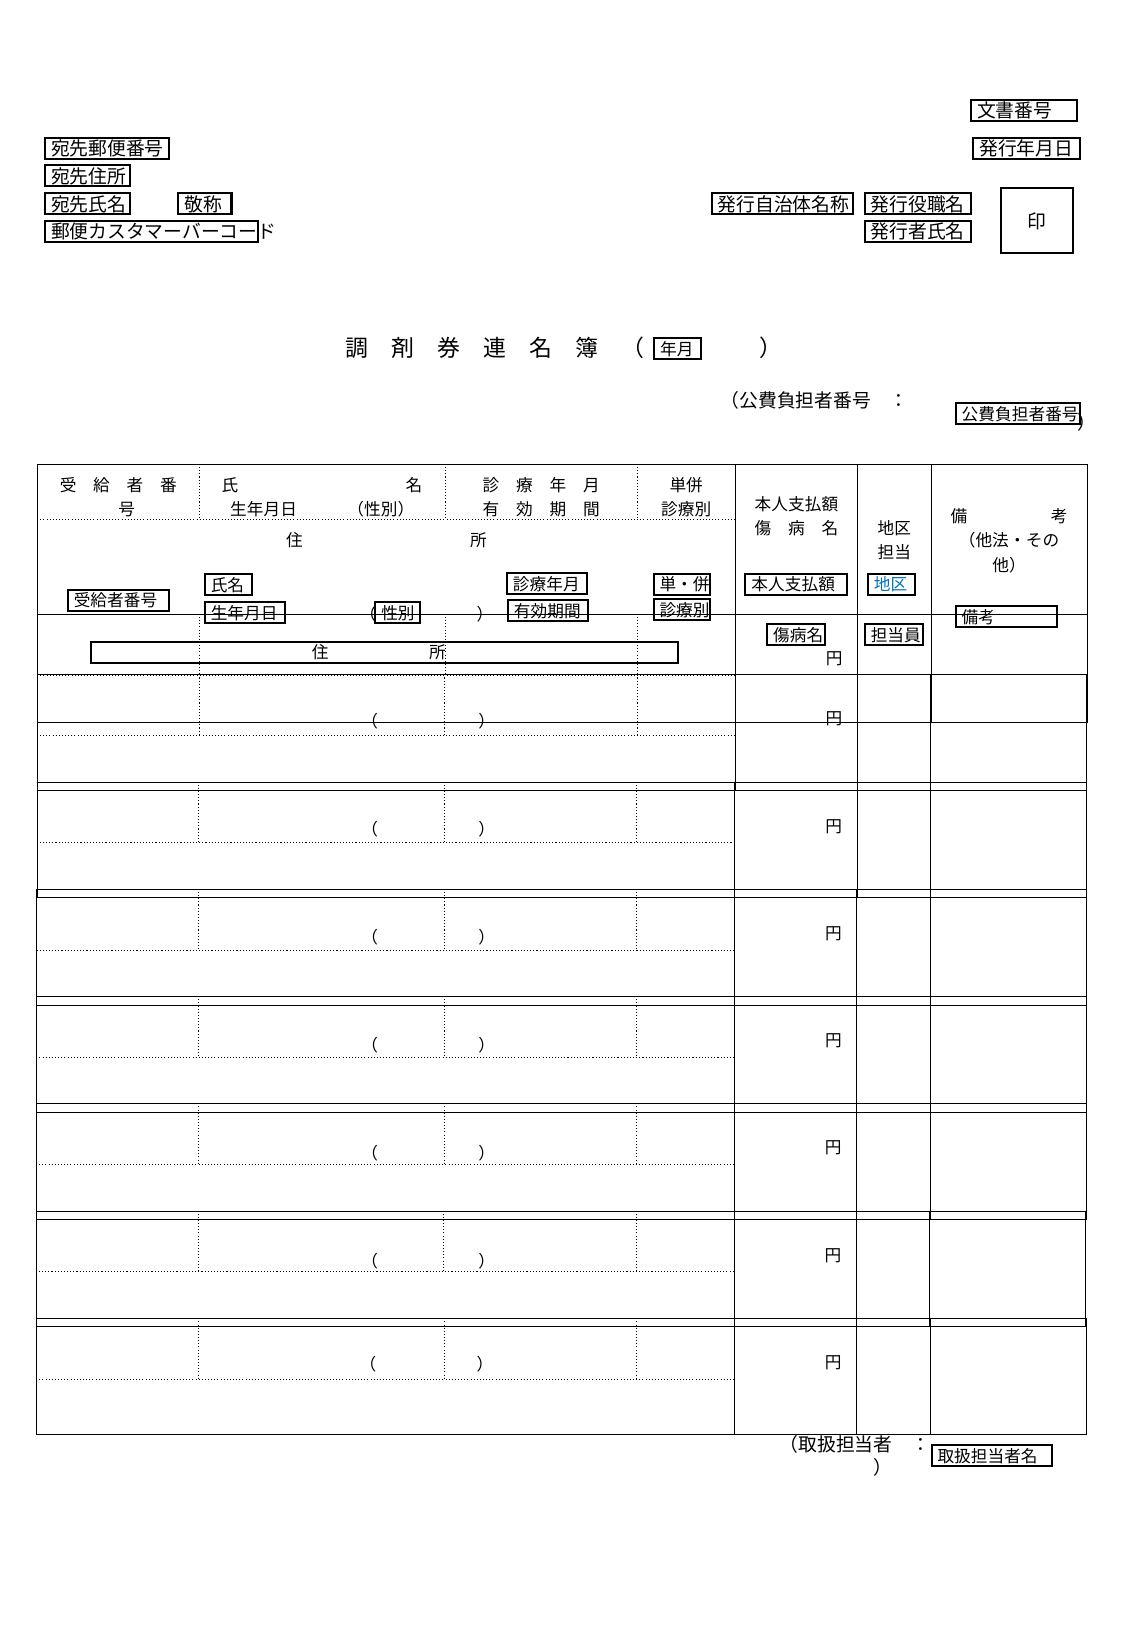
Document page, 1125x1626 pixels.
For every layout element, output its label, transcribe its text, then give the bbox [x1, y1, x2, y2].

table_header [199, 890, 445, 950]
table_header [198, 1212, 444, 1272]
text_box 住 所 [90, 641, 679, 664]
table_header [38, 783, 199, 843]
table_header [37, 890, 199, 950]
text_box 地区 [867, 573, 916, 596]
table_header [198, 997, 444, 1057]
table_header [444, 1104, 636, 1165]
text_box 単・併 [653, 573, 711, 596]
table_cell [37, 950, 734, 996]
text_box 年月 [653, 337, 702, 360]
text_box 敬称 [177, 192, 233, 215]
text_box 宛先住所 [44, 164, 131, 187]
table_header [637, 783, 734, 843]
text_box （ ） [355, 1033, 444, 1056]
text_box （ ） [355, 710, 444, 733]
text_box 宛先氏名 [44, 192, 131, 215]
table_header 診 療 年 月 有 効 期 間 [445, 465, 637, 519]
table_header [198, 1104, 444, 1165]
text_box 調 剤 券 連 名 簿 （ ） [91, 326, 1037, 392]
table_header [931, 1319, 1086, 1434]
table_cell [38, 736, 735, 782]
table_header [199, 675, 445, 736]
table_header [444, 1319, 636, 1380]
table_header 氏 名 生年月日 （性別） [199, 465, 445, 519]
table_header [37, 997, 198, 1057]
table_header [38, 675, 199, 736]
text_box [764, 1436, 1124, 1475]
table_header [637, 890, 734, 950]
table_cell [37, 1165, 734, 1211]
text_box 傷病名 [766, 623, 826, 646]
text_box 診療別 [653, 598, 711, 621]
table_cell [445, 664, 637, 674]
table_header [636, 997, 734, 1057]
table_header 円 [735, 1212, 856, 1318]
table_header [857, 890, 930, 996]
table_cell [37, 1272, 734, 1318]
table_header [198, 1319, 444, 1380]
table_header [857, 1212, 929, 1318]
table_header 円 [735, 783, 857, 889]
table_header 備 考 （他法・その他） [932, 465, 1087, 614]
table_cell [38, 615, 199, 674]
text_box （公費負担者番号 ： ） [698, 381, 1111, 464]
text_box （ ） [353, 602, 442, 625]
table_cell [199, 615, 445, 641]
table_header [931, 783, 1086, 889]
table_header [857, 1319, 930, 1434]
table_header 円 [735, 890, 856, 996]
table_header [858, 675, 930, 782]
table_header [931, 675, 1086, 782]
table_header [858, 783, 930, 889]
table_header [931, 890, 1086, 996]
table_header [930, 1212, 1085, 1318]
table_header [37, 1104, 198, 1165]
table_cell [199, 664, 445, 674]
table_header [37, 1212, 198, 1272]
table_cell [37, 1380, 734, 1434]
table_header 円 [735, 997, 856, 1103]
table_header [857, 1104, 930, 1211]
table_header [37, 1319, 198, 1380]
table_header [636, 1319, 734, 1380]
table_header 本人支払額傷 病 名 [736, 465, 857, 614]
table_header 円 [735, 1104, 856, 1211]
table_cell [932, 615, 1087, 674]
table_header [931, 1104, 1086, 1211]
table_header [636, 1212, 734, 1272]
table_header [637, 675, 735, 736]
table_header [199, 783, 445, 843]
table_header [445, 890, 637, 950]
text_box （ ） [355, 817, 444, 841]
text_box 公費負担者番号 [955, 402, 1081, 425]
table_header 地区担当 [858, 465, 931, 614]
text_box （ ） [355, 1249, 444, 1272]
text_box 備考 [955, 605, 1058, 628]
table_header [444, 997, 636, 1057]
table_cell [858, 615, 931, 674]
text_box 診療年月 [506, 572, 588, 595]
table_header [931, 997, 1086, 1103]
text_box 受給者番号 [67, 589, 170, 612]
table_cell 住 所 [38, 519, 735, 614]
table_header 円 [736, 675, 857, 782]
text_box 宛先郵便番号 [44, 137, 170, 160]
text_box 生年月日 [204, 601, 286, 624]
table_header 受 給 者 番 号 [38, 465, 199, 519]
text_box 担当員 [864, 623, 924, 646]
table_header 単併 診療別 [637, 465, 735, 519]
text_box （ ） [353, 1352, 442, 1375]
table_header 円 [735, 1319, 856, 1434]
text_box （ ） [355, 925, 444, 948]
table_cell 円 [736, 615, 857, 674]
table_cell [38, 843, 734, 889]
text_box （ ） [355, 1141, 444, 1164]
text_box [711, 99, 1080, 254]
table_header [445, 675, 637, 736]
text_box 本人支払額 [744, 573, 848, 596]
text_box 郵便カスタマーバーコード [44, 220, 259, 243]
table_cell [37, 1057, 734, 1103]
table_header [857, 997, 930, 1103]
table_header [444, 1212, 636, 1272]
table_header [636, 1104, 734, 1165]
table_cell [637, 615, 735, 674]
text_box 氏名 [204, 573, 253, 596]
text_box 有効期間 [507, 599, 589, 622]
table_cell [445, 615, 637, 641]
table_header [445, 783, 637, 843]
